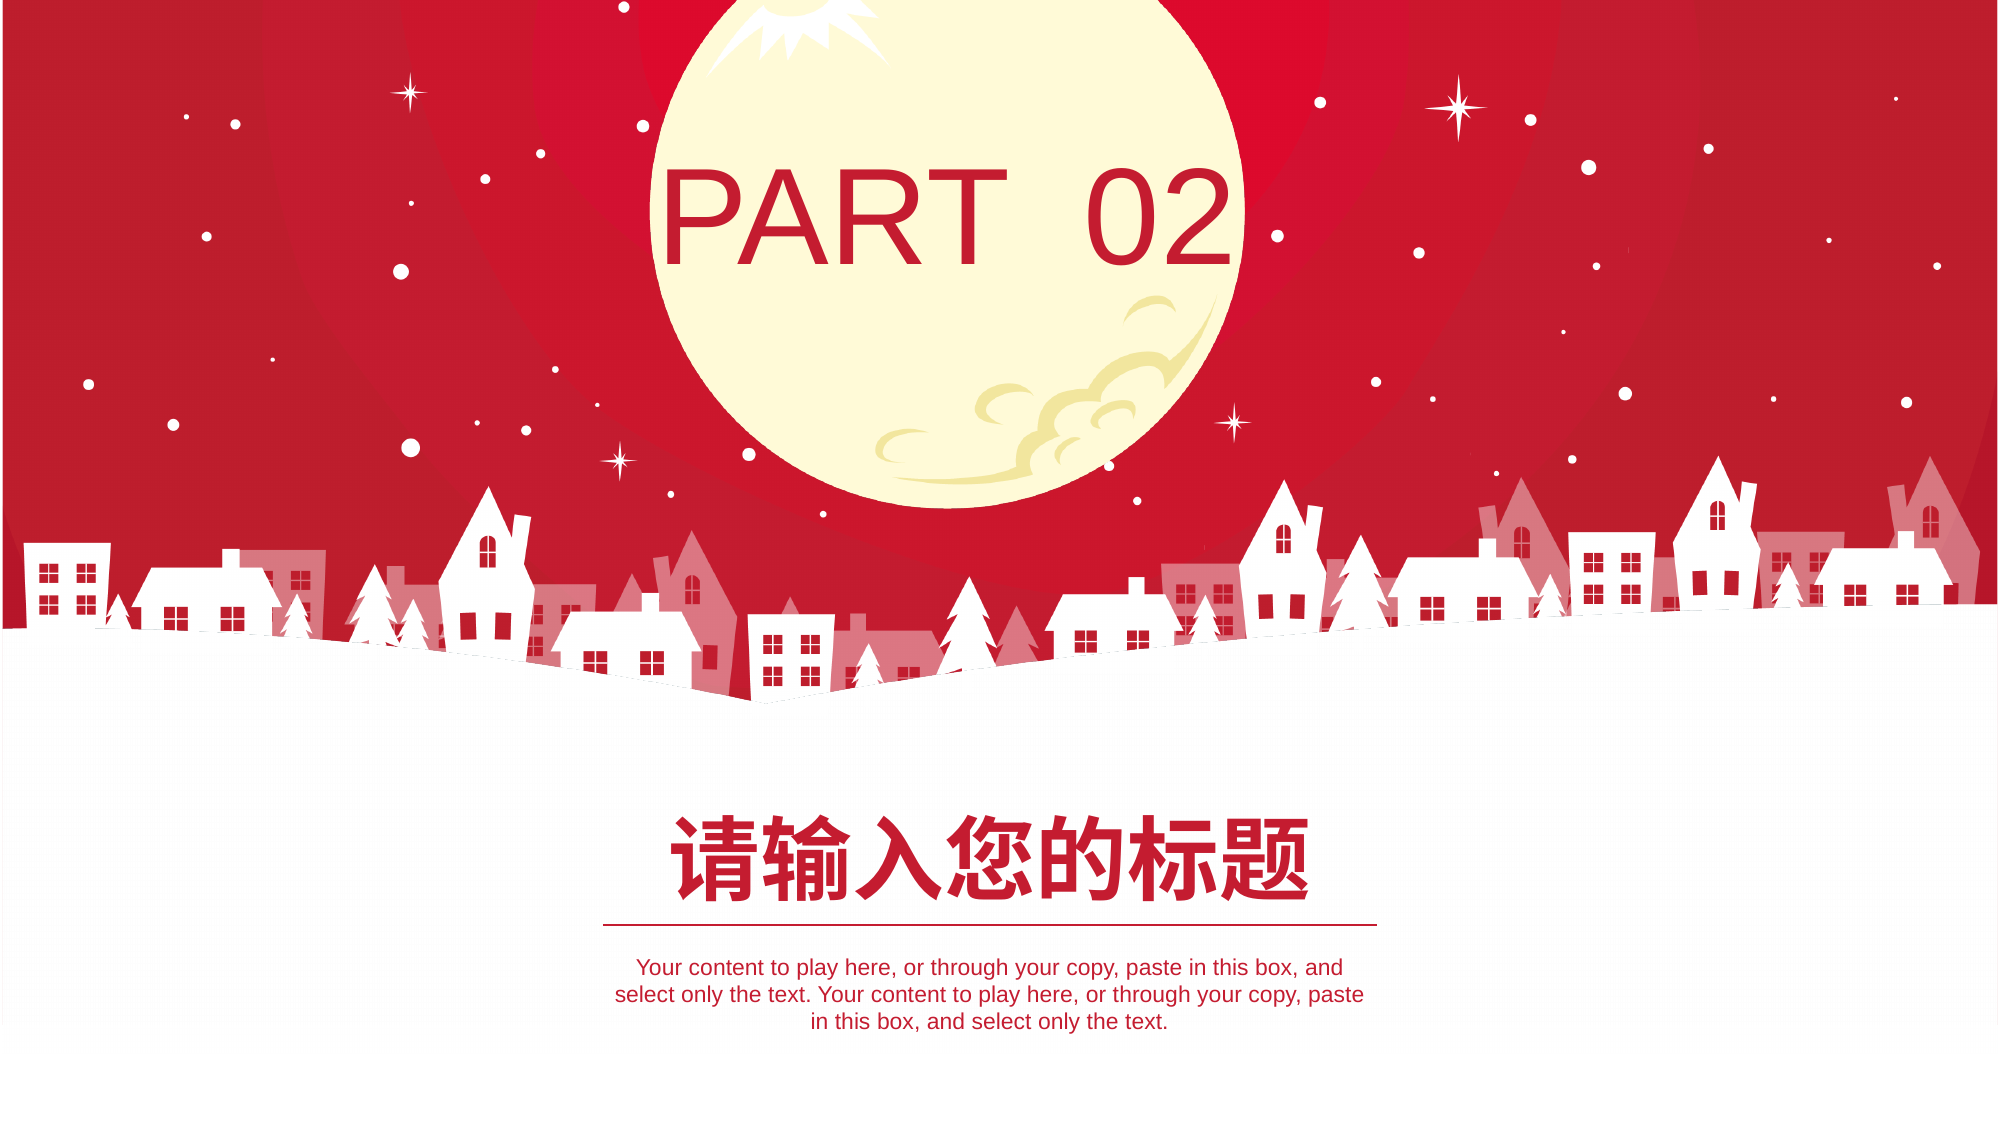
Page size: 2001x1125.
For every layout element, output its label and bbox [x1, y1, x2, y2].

picture [649, 0, 1245, 509]
text_box [2, 0, 1998, 1054]
